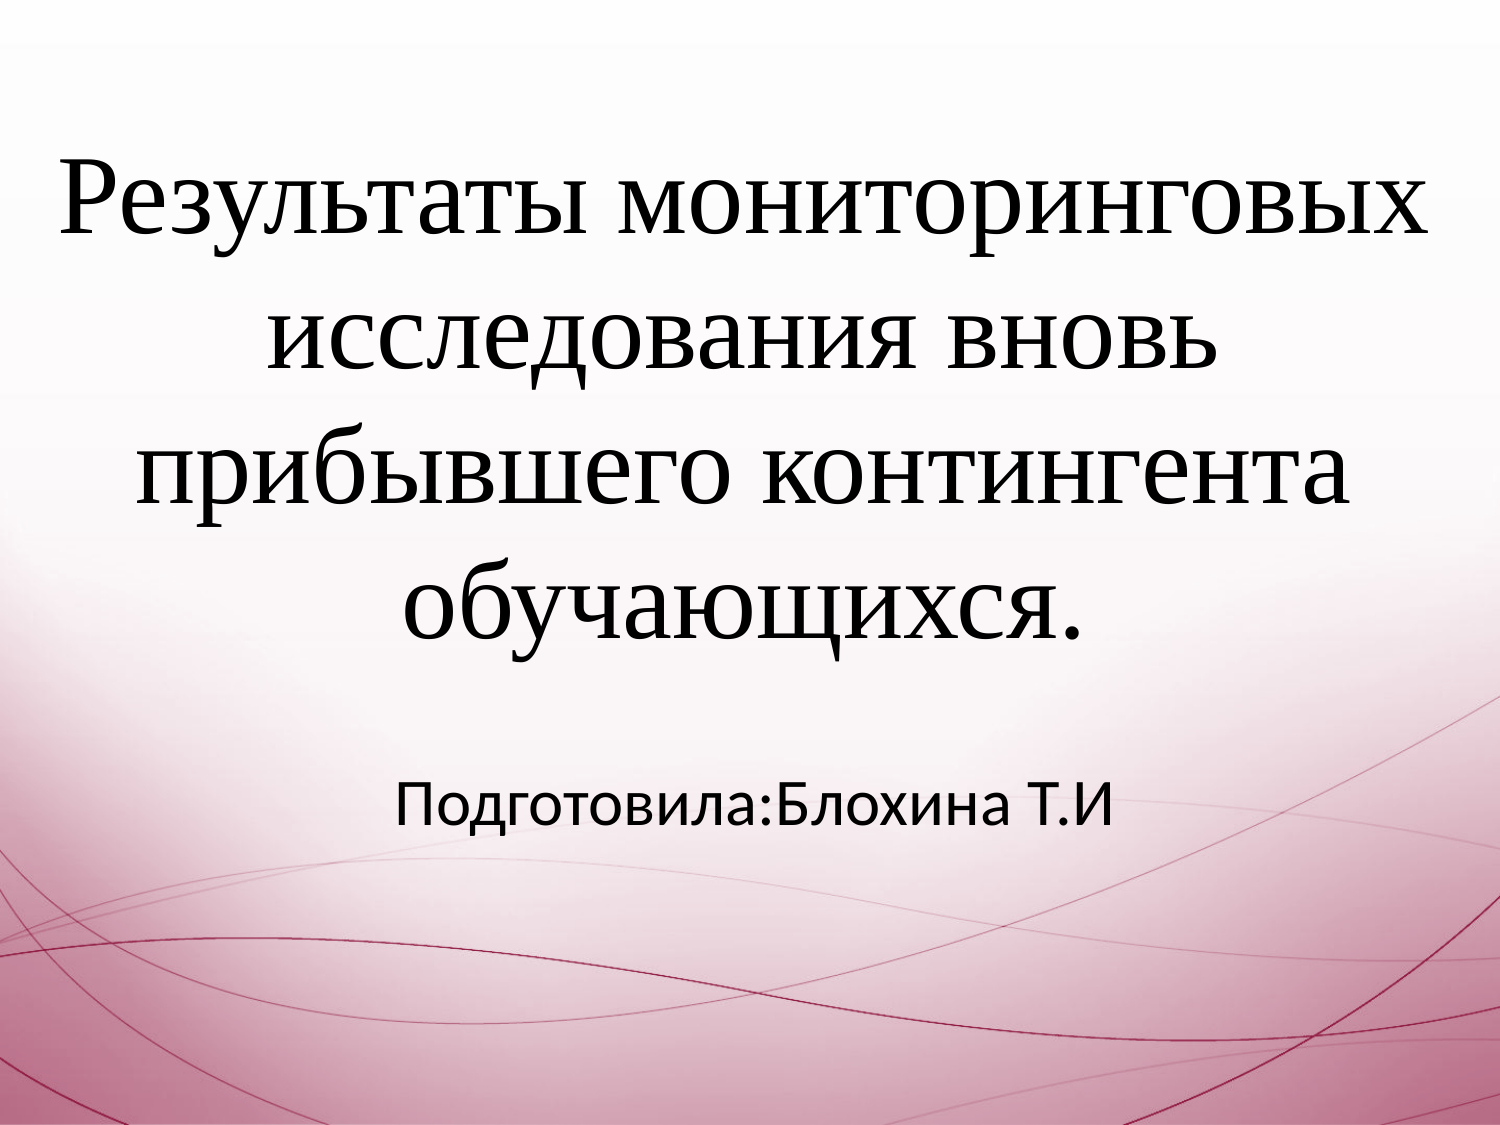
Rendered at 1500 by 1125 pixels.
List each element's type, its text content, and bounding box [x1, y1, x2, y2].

title Результаты мониторинговых исследования вновь прибывшего контингента обучающихся. [29, 19, 1459, 764]
subtitle Подготовила:Блохина Т.И [230, 751, 1281, 1039]
